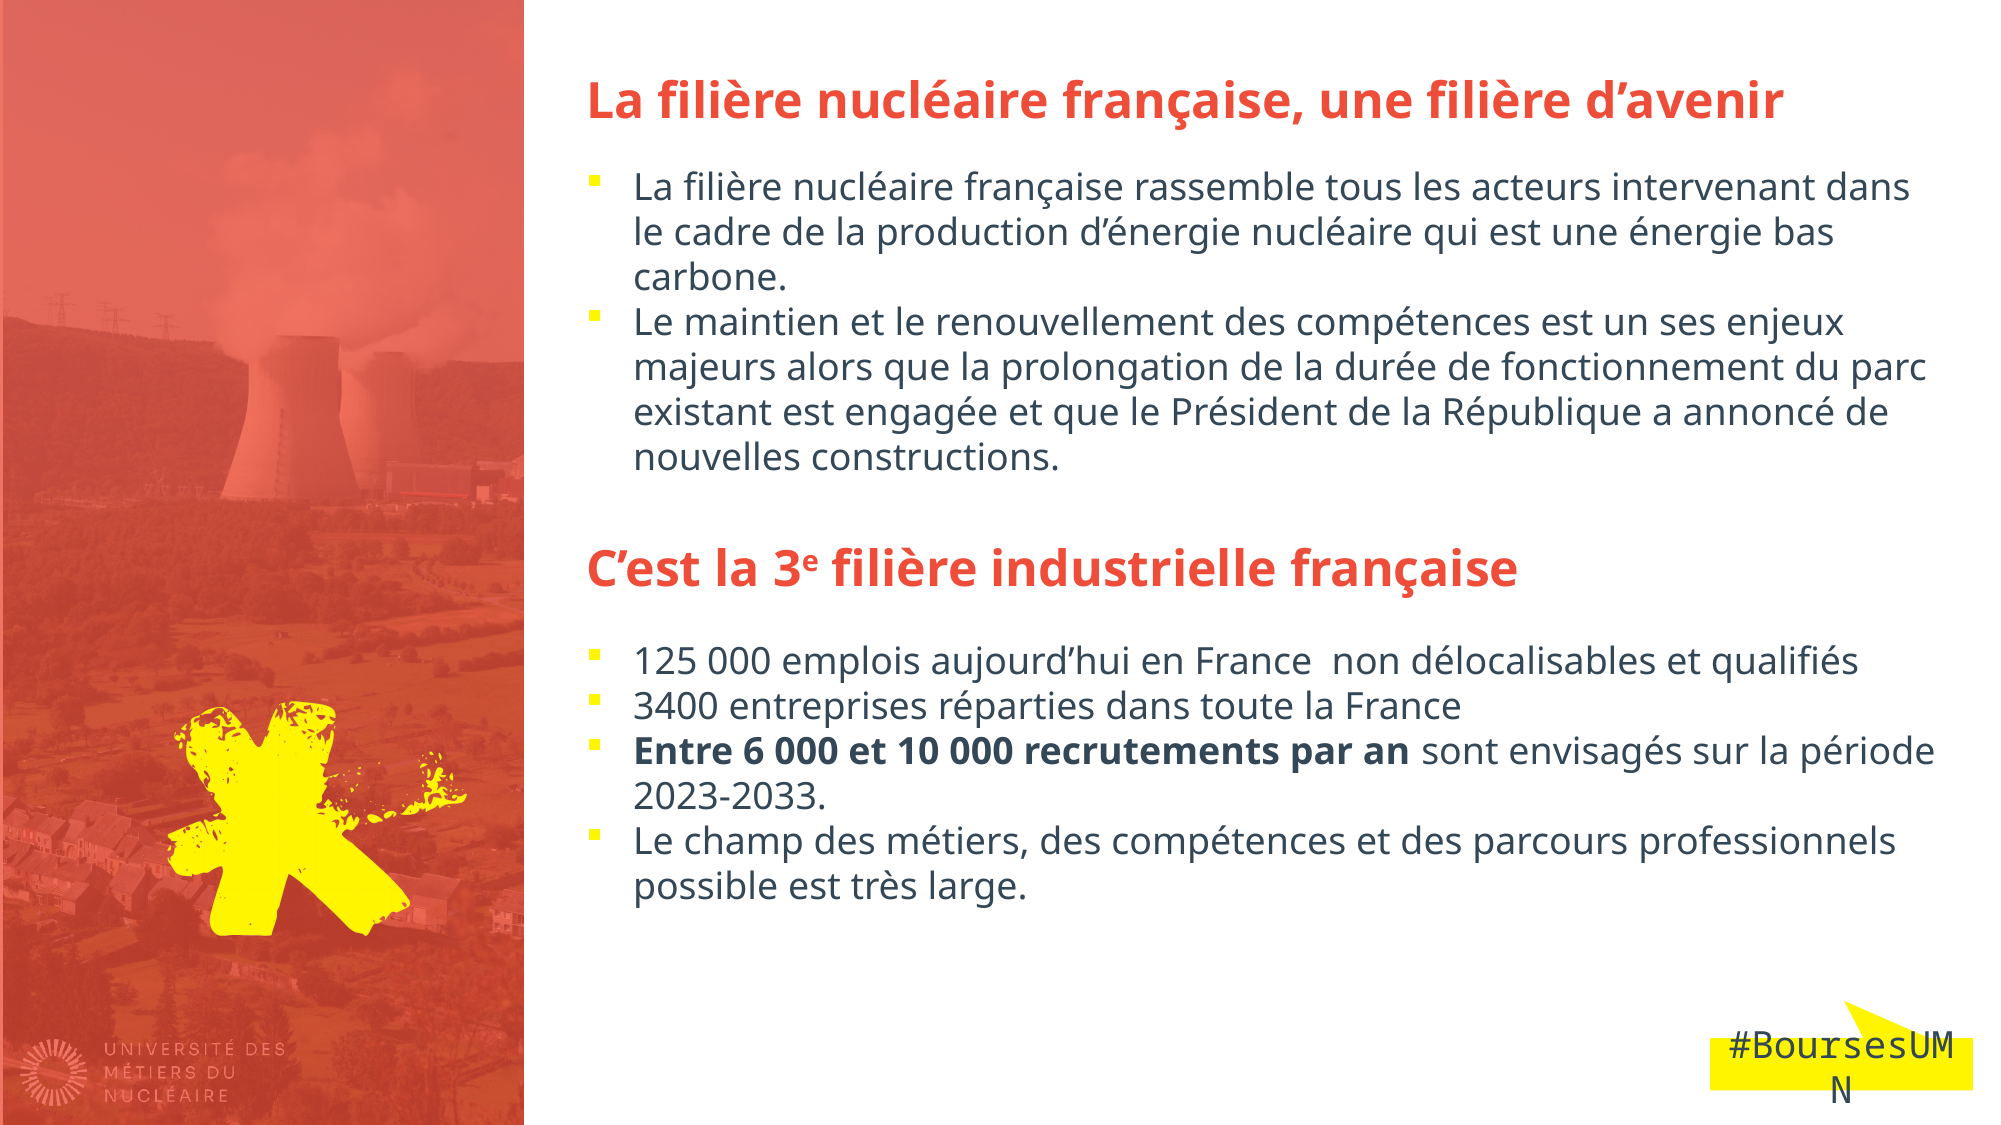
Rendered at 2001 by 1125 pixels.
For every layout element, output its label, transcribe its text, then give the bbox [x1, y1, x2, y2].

text_box 125 000 emplois aujourd’hui en France non délocalisables et qualifiés 3400 entreprises réparties dans toute la France Entre 6 000 et 10 000 recrutements par an sont envisagés sur la période 2023-2033. Le champ des métiers, des compétences et des parcours professionnels possible est très large. [571, 629, 1957, 915]
text_box C’est la 3e filière industrielle française [571, 529, 1957, 605]
text_box La filière nucléaire française rassemble tous les acteurs intervenant dans le cadre de la production d’énergie nucléaire qui est une énergie bas carbone. Le maintien et le renouvellement des compétences est un ses enjeux majeurs alors que la prolongation de la durée de fonctionnement du parc existant est engagée et que le Président de la République a annoncé de nouvelles constructions. [571, 155, 1957, 486]
text_box La filière nucléaire française, une filière d’avenir [571, 60, 1957, 136]
picture [3, 0, 524, 1125]
